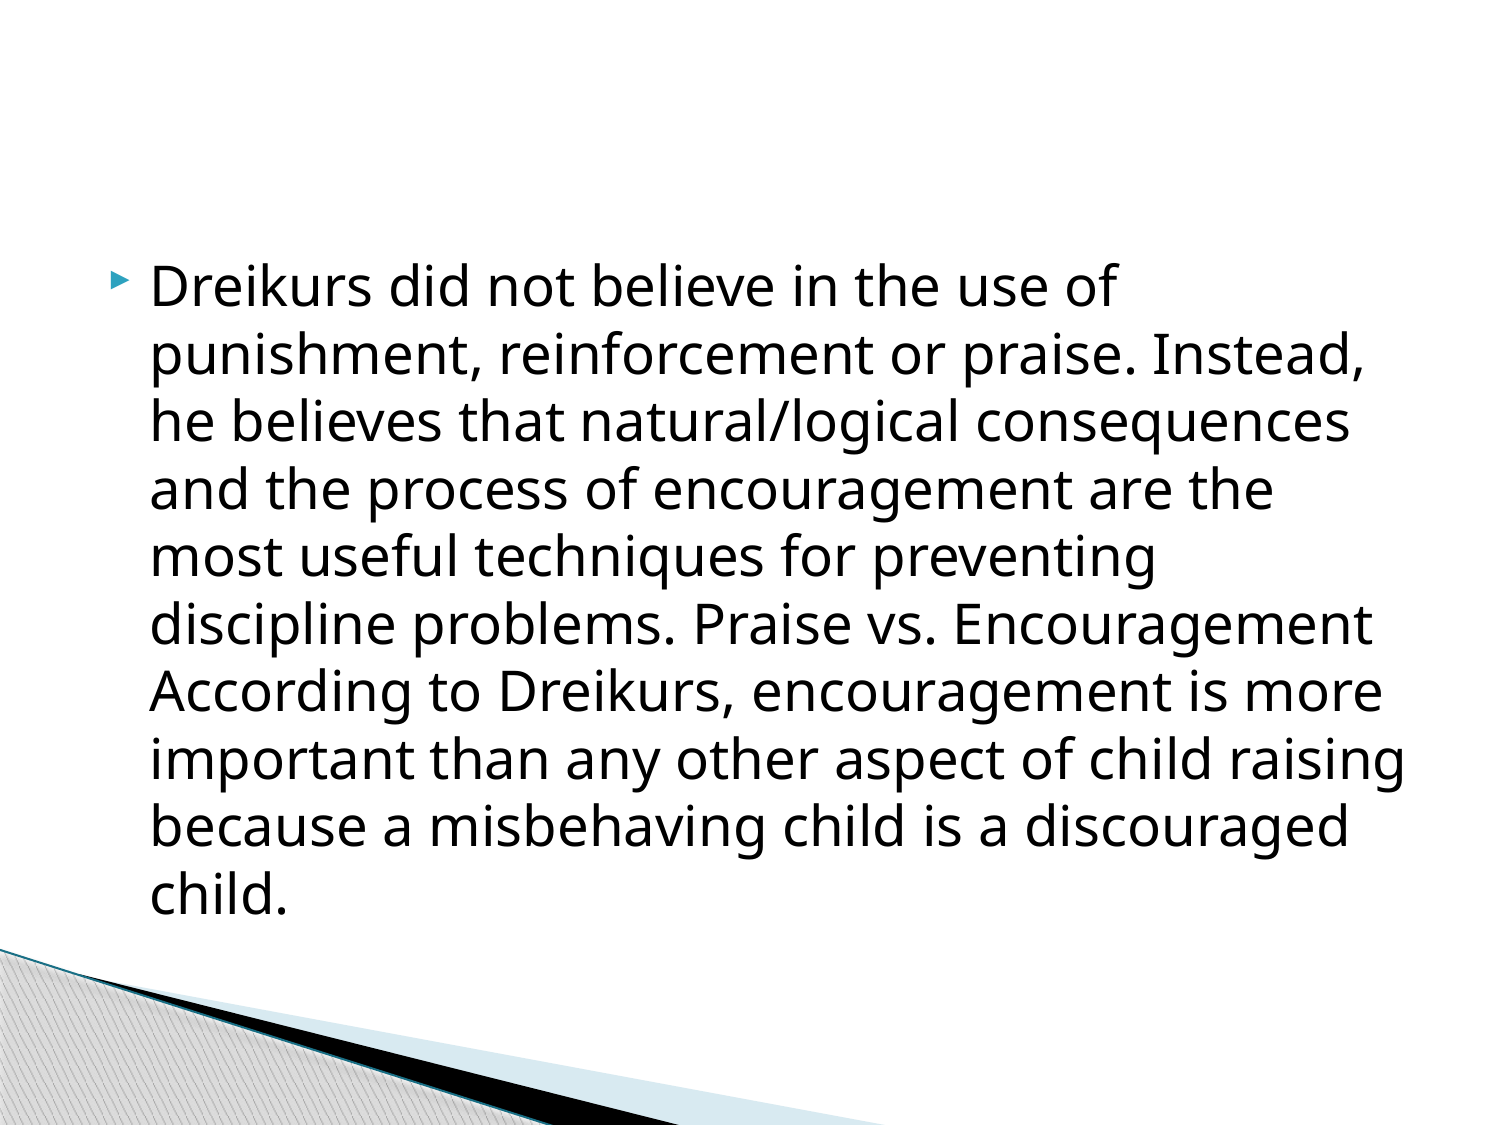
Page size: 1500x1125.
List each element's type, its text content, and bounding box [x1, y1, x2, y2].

list Dreikurs did not believe in the use of punishment, reinforcement or praise. Instead, he believes that natural/logical consequences and the process of encouragement are the most useful techniques for preventing discipline problems. Praise vs. Encouragement According to Dreikurs, encouragement is more important than any other aspect of child raising because a misbehaving child is a discouraged child. [75, 243, 1425, 986]
